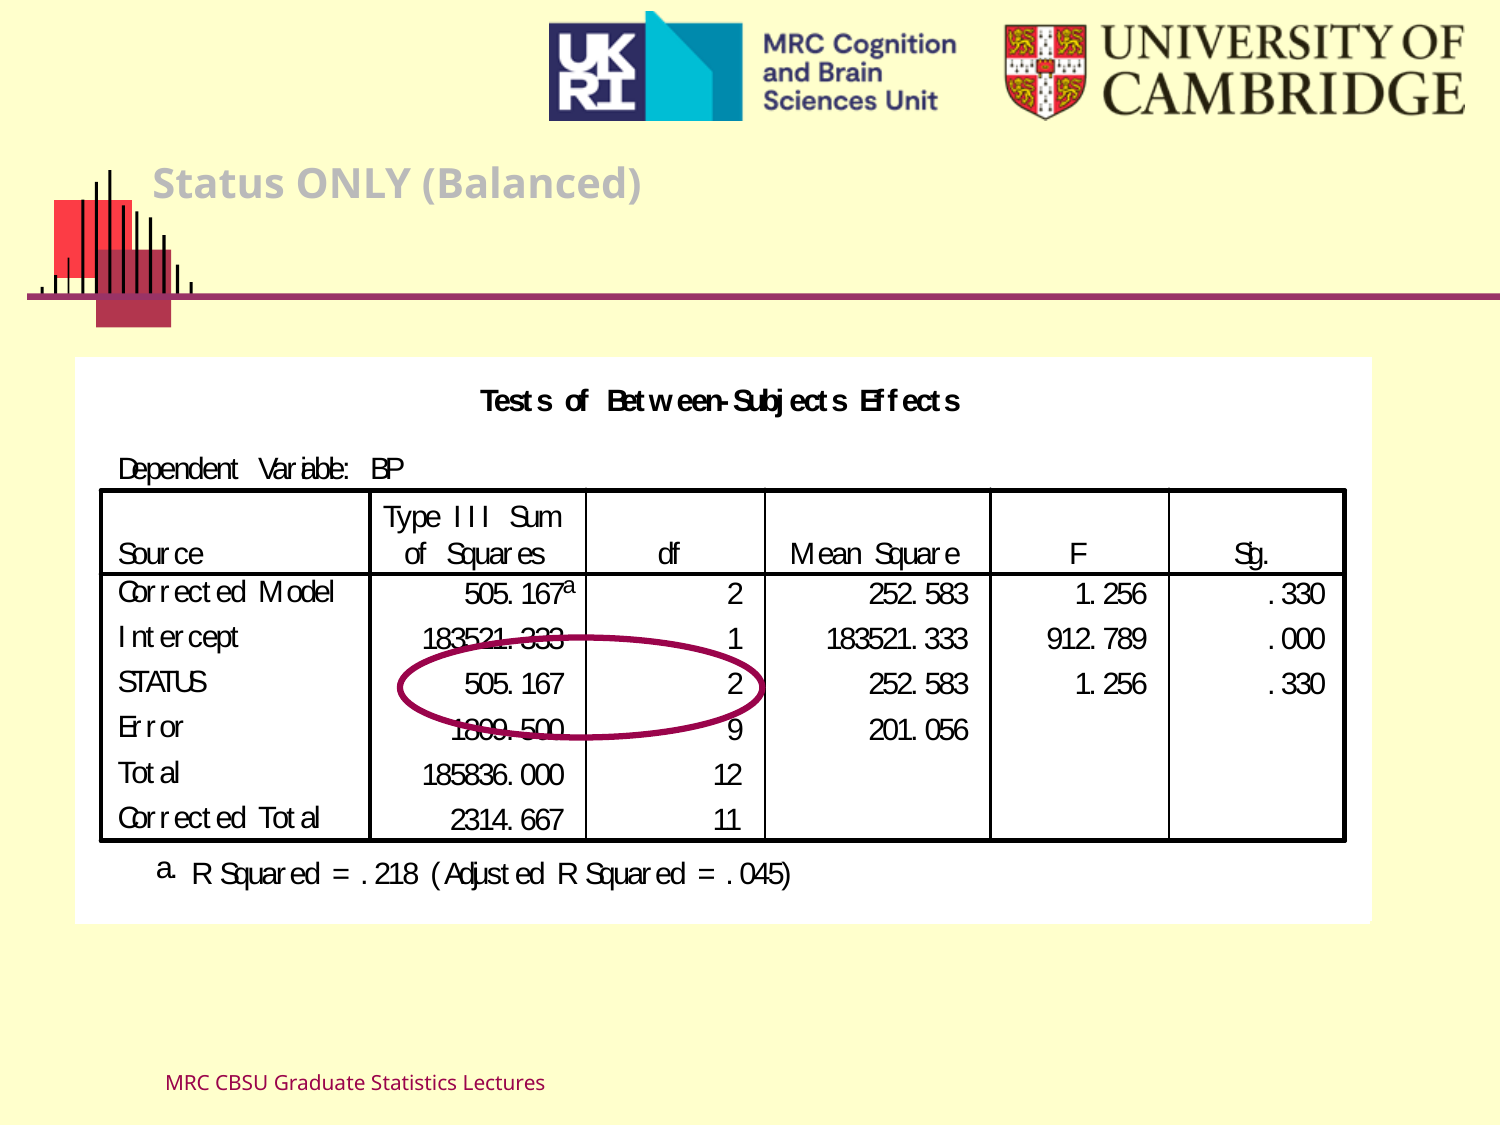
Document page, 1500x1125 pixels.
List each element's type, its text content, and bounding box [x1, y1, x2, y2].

footer MRC CBSU Graduate Statistics Lectures [149, 1062, 988, 1101]
title Status ONLY (Balanced) [137, 137, 988, 233]
picture [549, 11, 1465, 121]
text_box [74, 357, 1426, 943]
